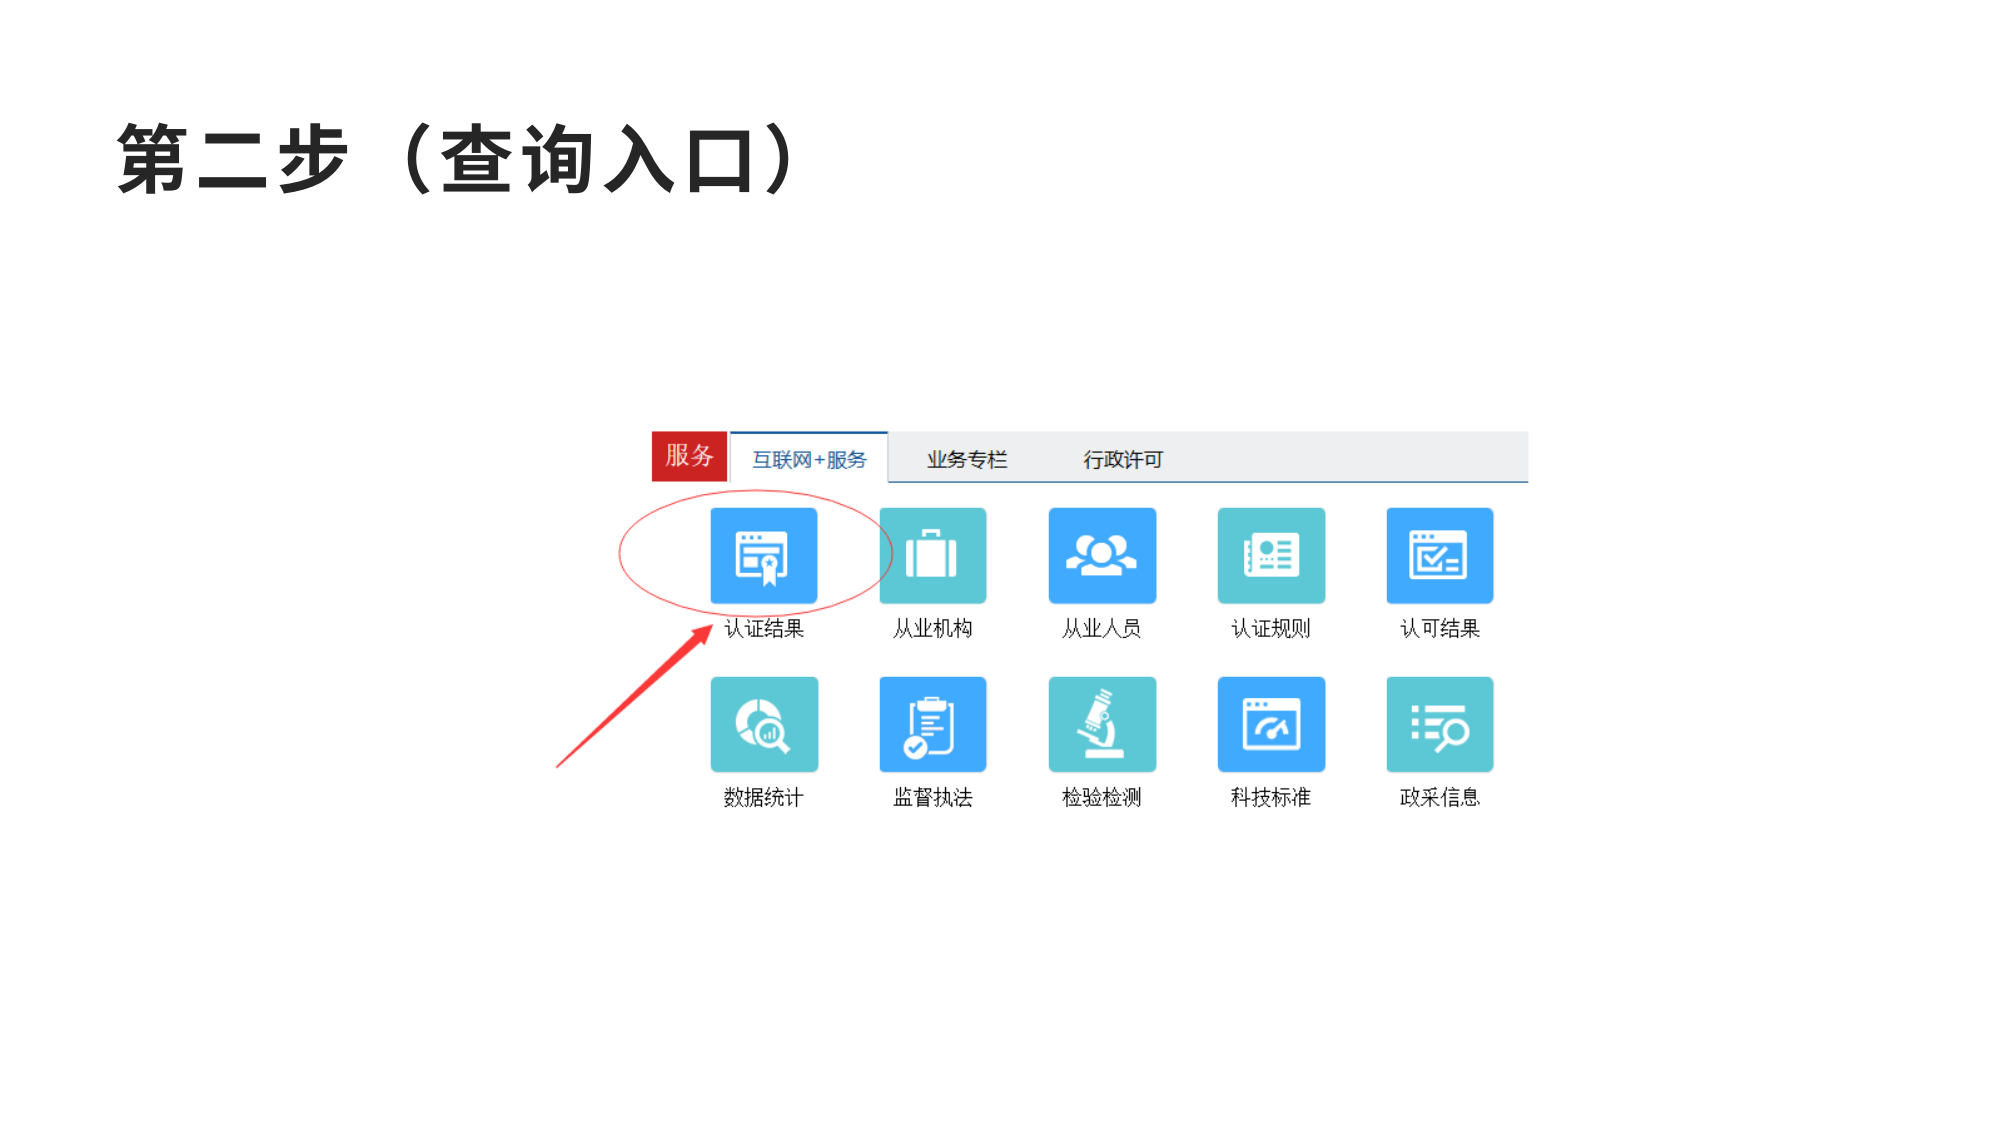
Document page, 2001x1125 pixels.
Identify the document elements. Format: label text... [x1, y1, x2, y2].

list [438, 394, 1561, 876]
title 第二步（查询入口） [99, 99, 1900, 216]
